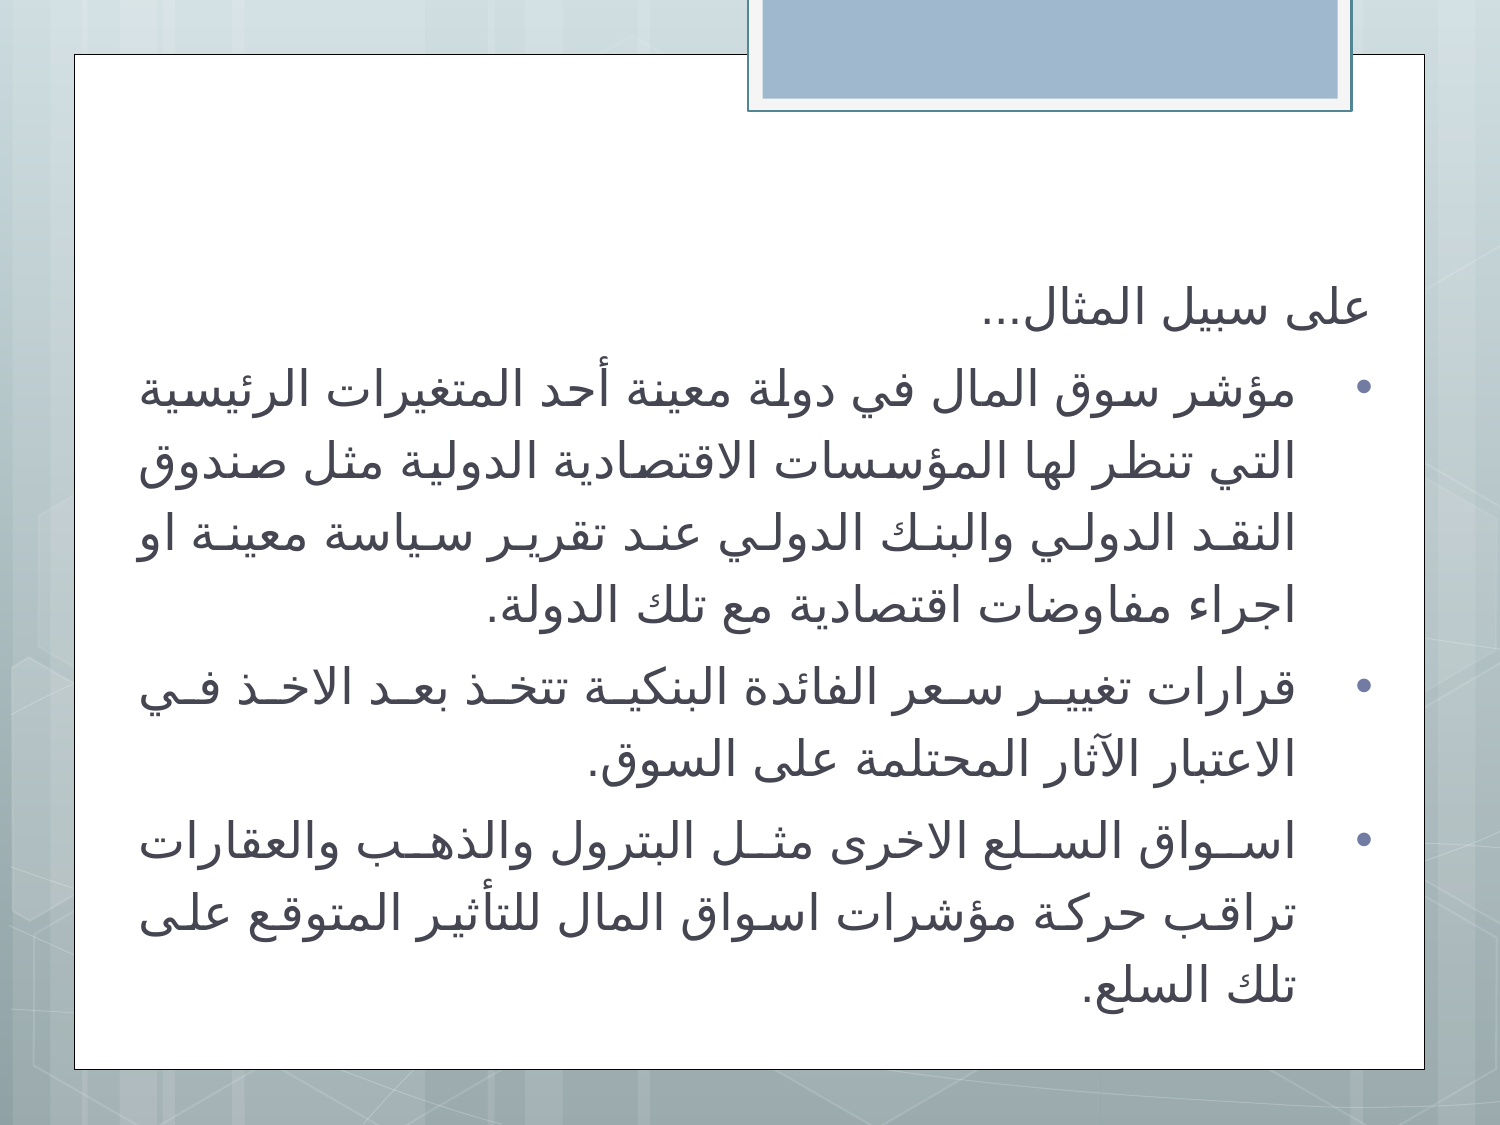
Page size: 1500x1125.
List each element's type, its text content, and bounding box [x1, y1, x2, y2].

list على سبيل المثال... مؤشر سوق المال في دولة معينة أحد المتغيرات الرئيسية التي تنظر لها المؤسسات الاقتصادية الدولية مثل صندوق النقد الدولي والبنك الدولي عند تقرير سياسة معينة او اجراء مفاوضات اقتصادية مع تلك الدولة. قرارات تغيير سعر الفائدة البنكية تتخذ بعد الاخذ في الاعتبار الآثار المحتلمة على السوق. اسواق السلع الاخرى مثل البترول والذهب والعقارات تراقب حركة مؤشرات اسواق المال للتأثير المتوقع على تلك السلع. [123, 255, 1388, 1024]
